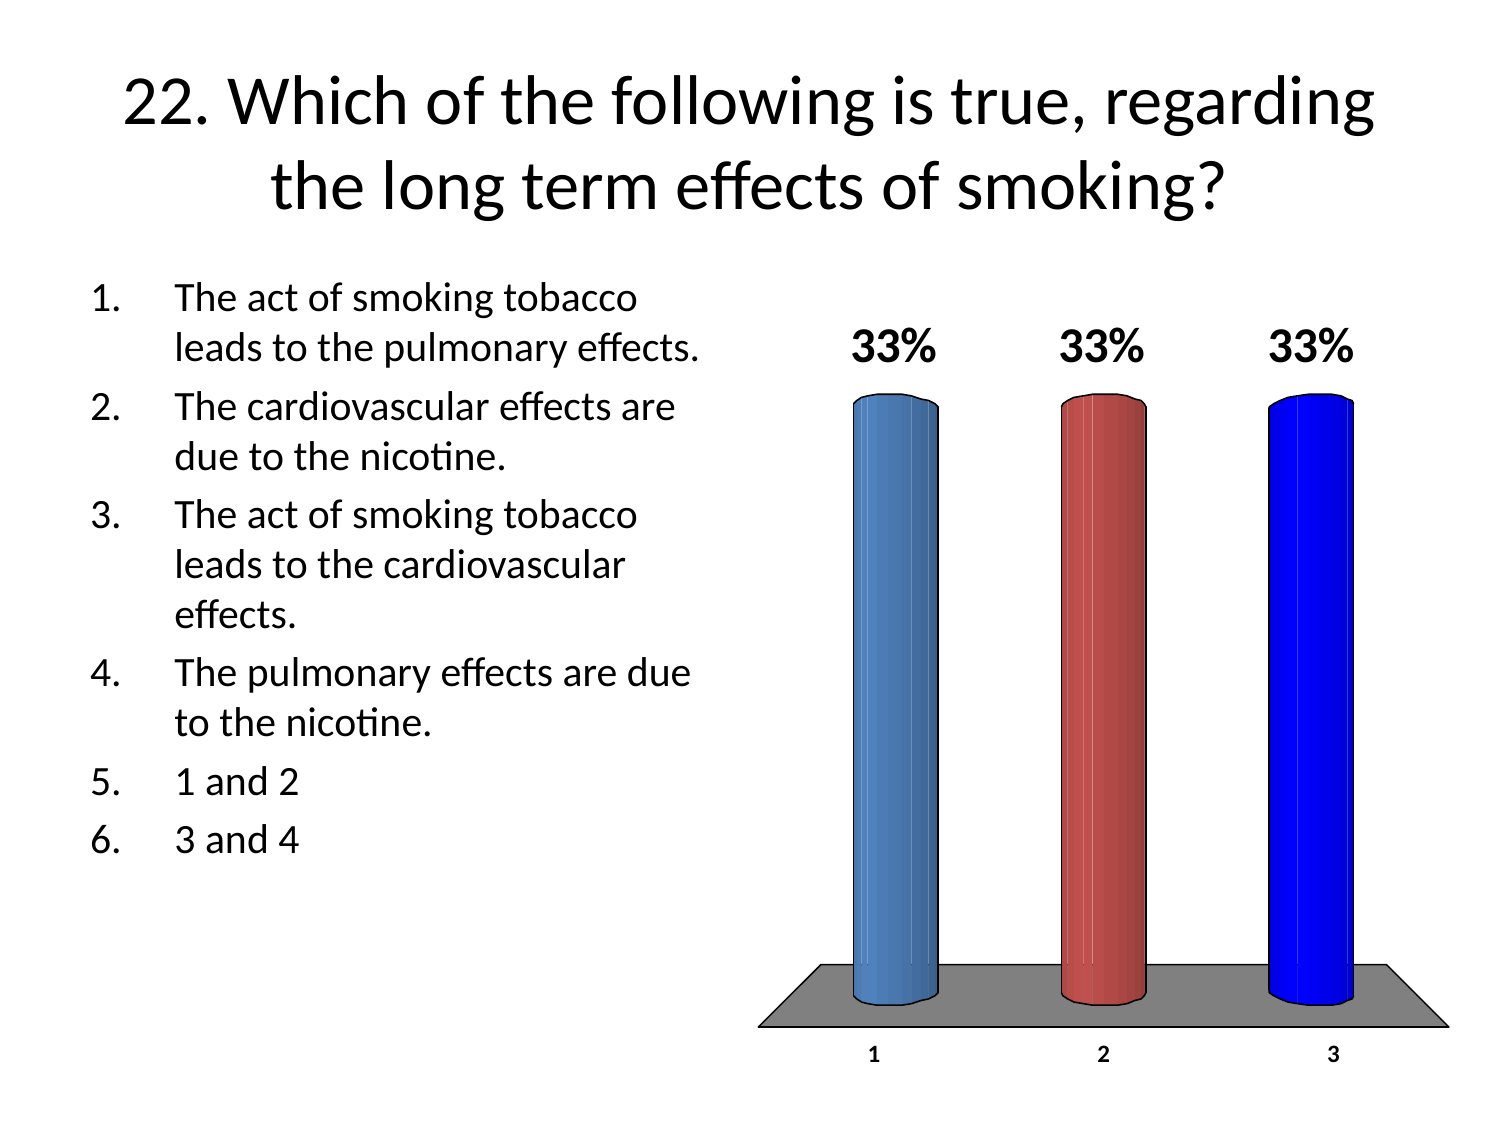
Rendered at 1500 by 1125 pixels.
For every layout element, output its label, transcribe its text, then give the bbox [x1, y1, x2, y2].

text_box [739, 270, 1490, 1115]
title 22. Which of the following is true, regarding the long term effects of smoking? [75, 45, 1425, 233]
list The act of smoking tobacco leads to the pulmonary effects. The cardiovascular effects are due to the nicotine. The act of smoking tobacco leads to the cardiovascular effects. The pulmonary effects are due to the nicotine. 1 and 2 3 and 4 [75, 262, 750, 1005]
